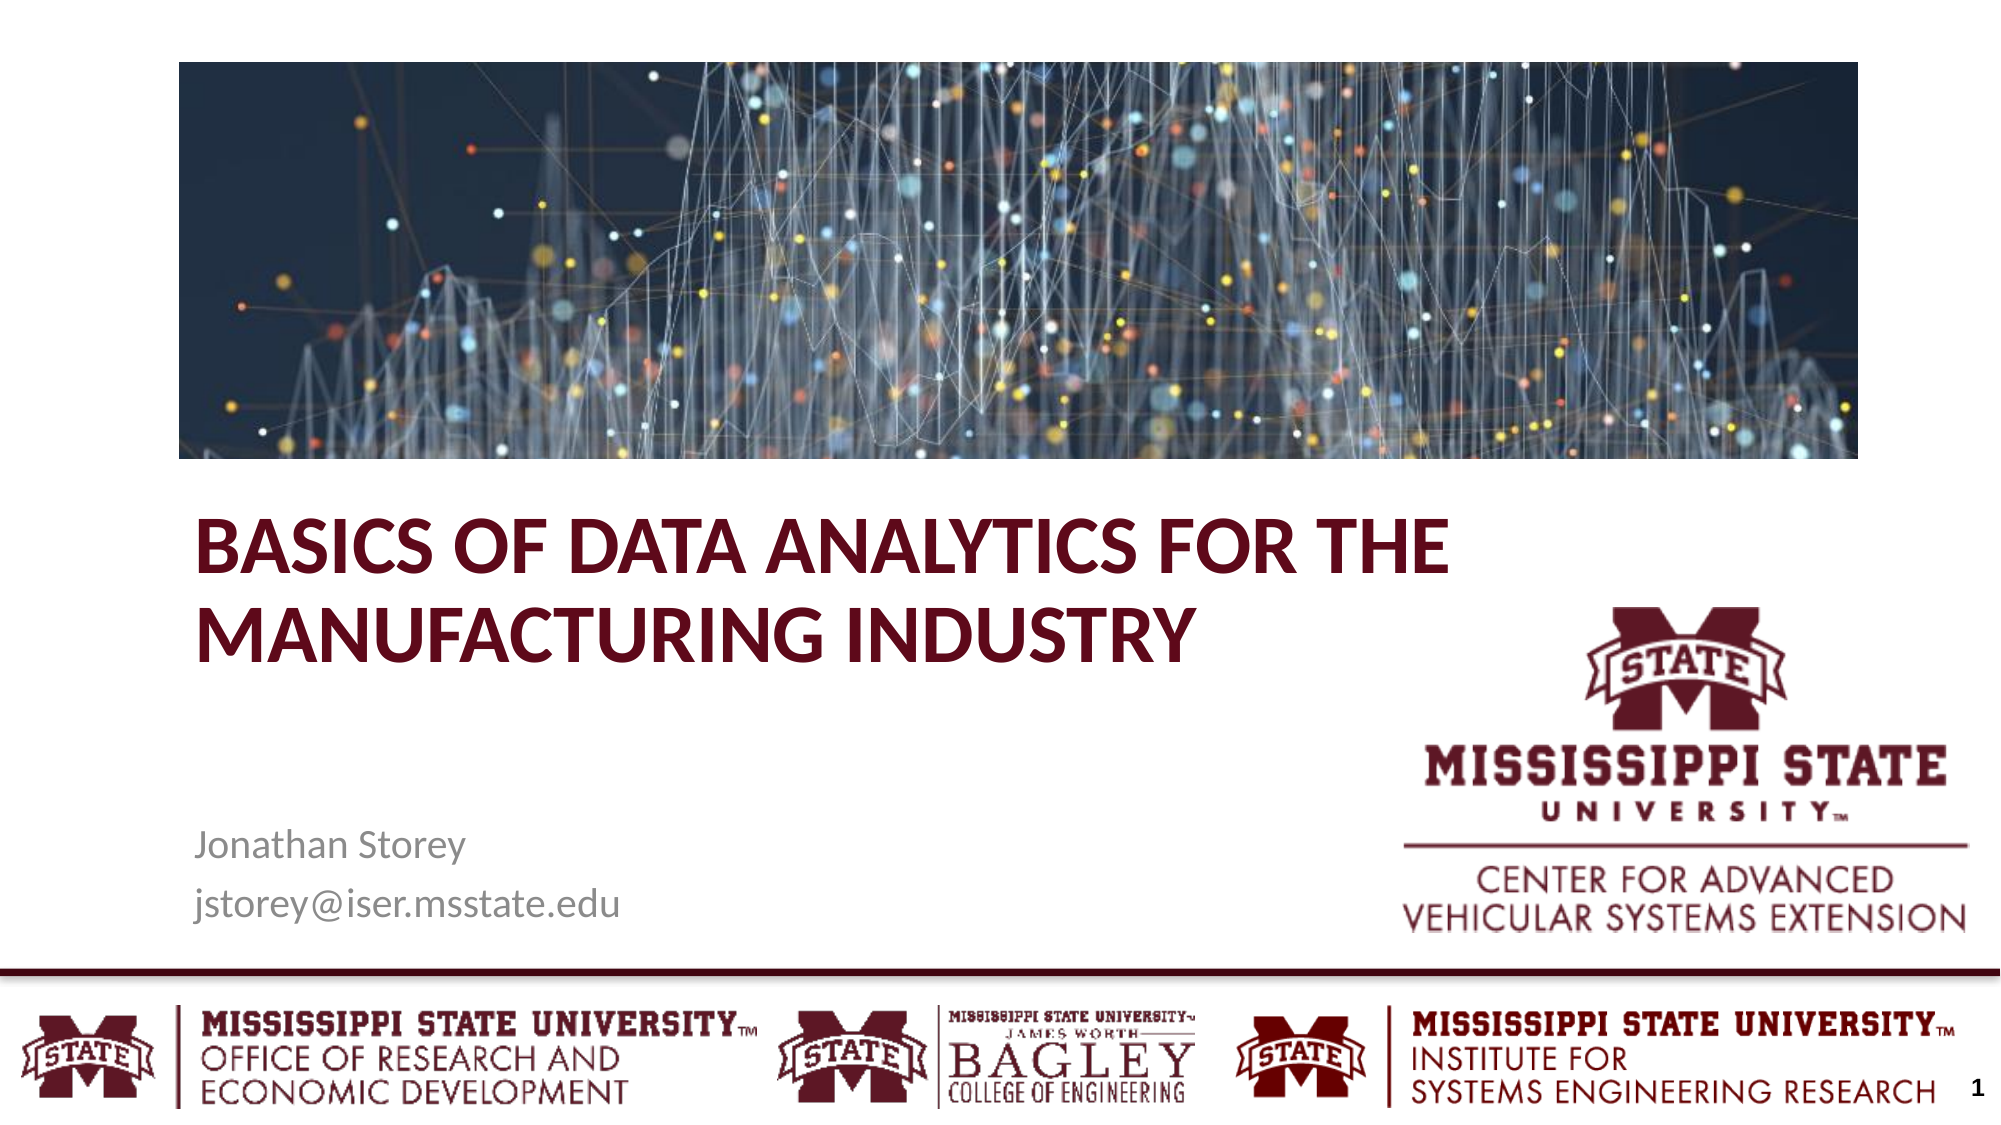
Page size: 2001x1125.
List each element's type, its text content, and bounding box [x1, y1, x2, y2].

title Basics of Data Analytics for the Manufacturing Industry [179, 493, 1858, 702]
picture [777, 1005, 1195, 1109]
picture [21, 1005, 757, 1109]
picture [1235, 1005, 1955, 1108]
list Jonathan Storey jstorey@iser.msstate.edu [179, 703, 1396, 933]
picture [178, 61, 1859, 459]
picture [1401, 607, 1970, 934]
